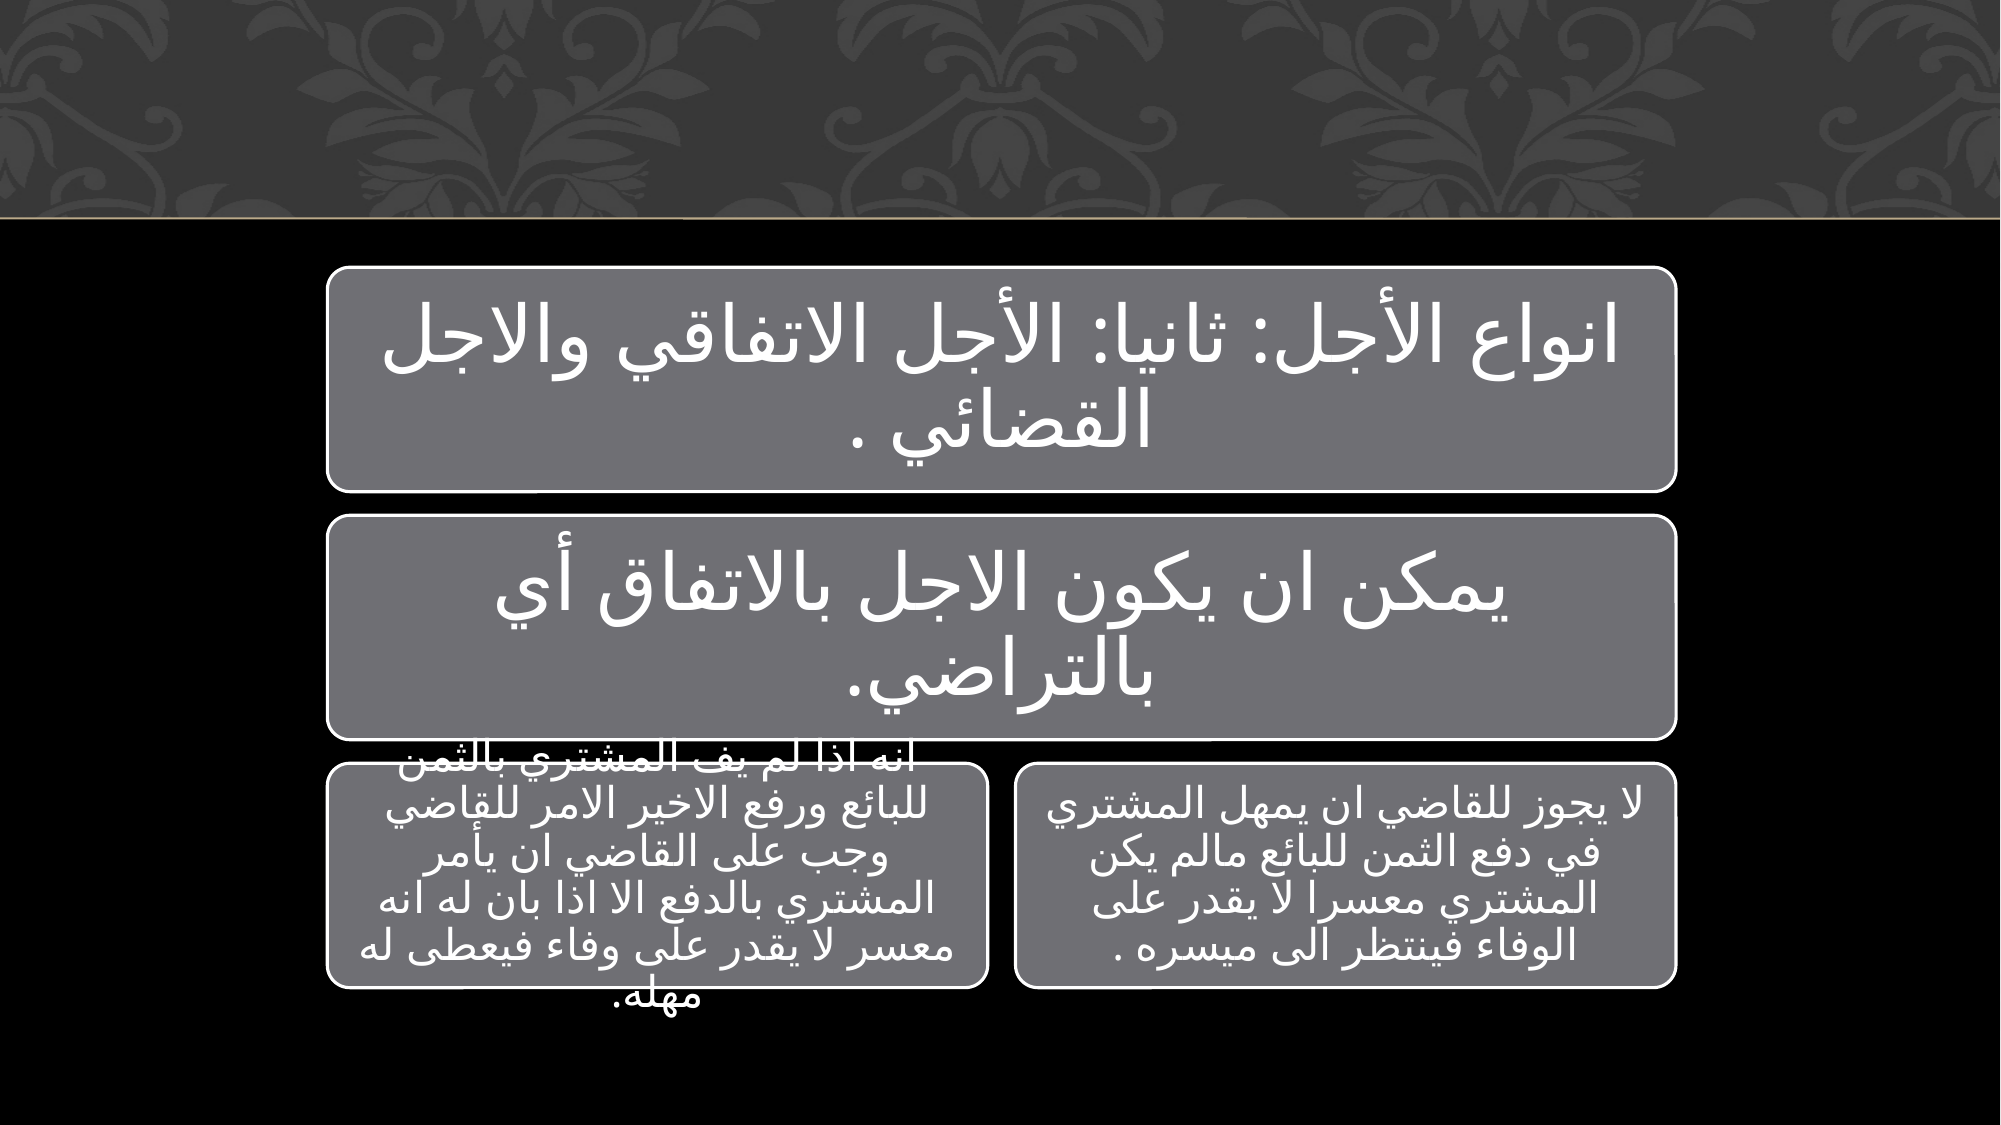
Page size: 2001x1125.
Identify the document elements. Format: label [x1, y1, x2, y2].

list [326, 266, 1677, 988]
